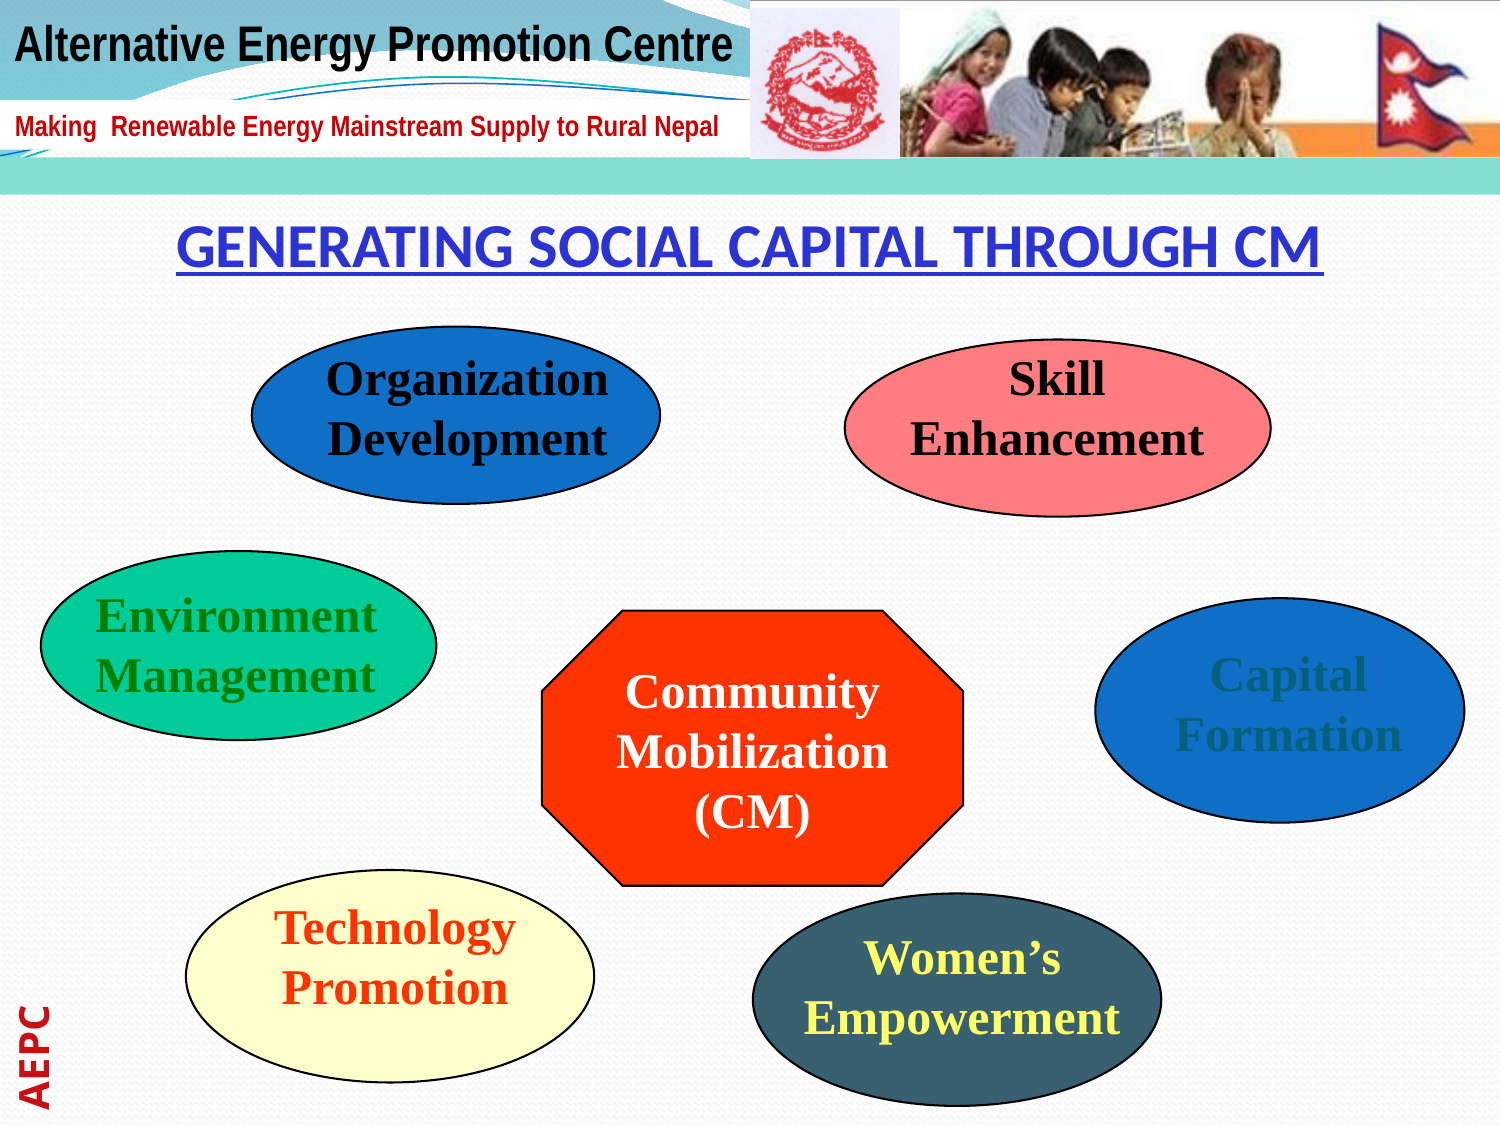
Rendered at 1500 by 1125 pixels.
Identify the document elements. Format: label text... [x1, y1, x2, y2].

text_box Generating Social Capital through CM [0, 212, 1500, 288]
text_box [844, 338, 1271, 517]
picture [750, 0, 1500, 157]
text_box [1095, 597, 1465, 823]
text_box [40, 550, 493, 741]
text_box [185, 869, 595, 1083]
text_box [251, 326, 670, 505]
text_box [752, 893, 1172, 1107]
text_box Community Mobilization (CM) [541, 610, 964, 886]
